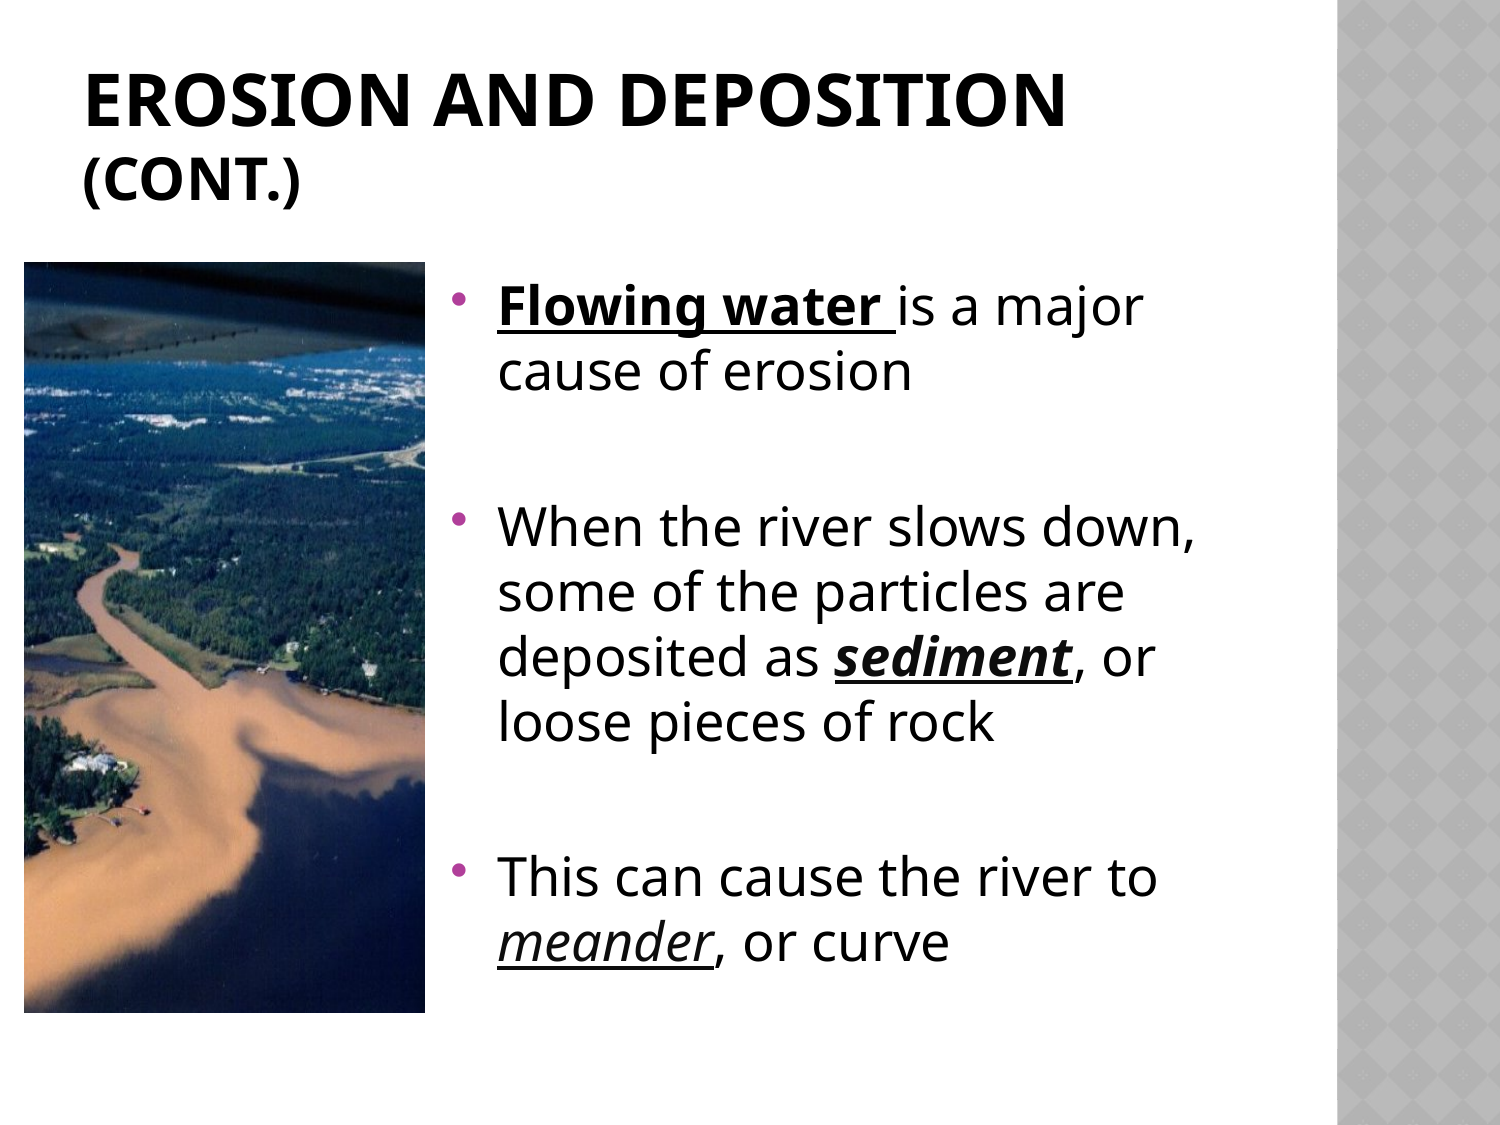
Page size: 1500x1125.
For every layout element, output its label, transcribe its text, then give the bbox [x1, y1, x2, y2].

title Erosion and Deposition (cont.) [75, 52, 1263, 213]
list Flowing water is a major cause of erosion When the river slows down, some of the particles are deposited as sediment, or loose pieces of rock This can cause the river to meander, or curve [437, 264, 1263, 1059]
picture [24, 261, 426, 1013]
